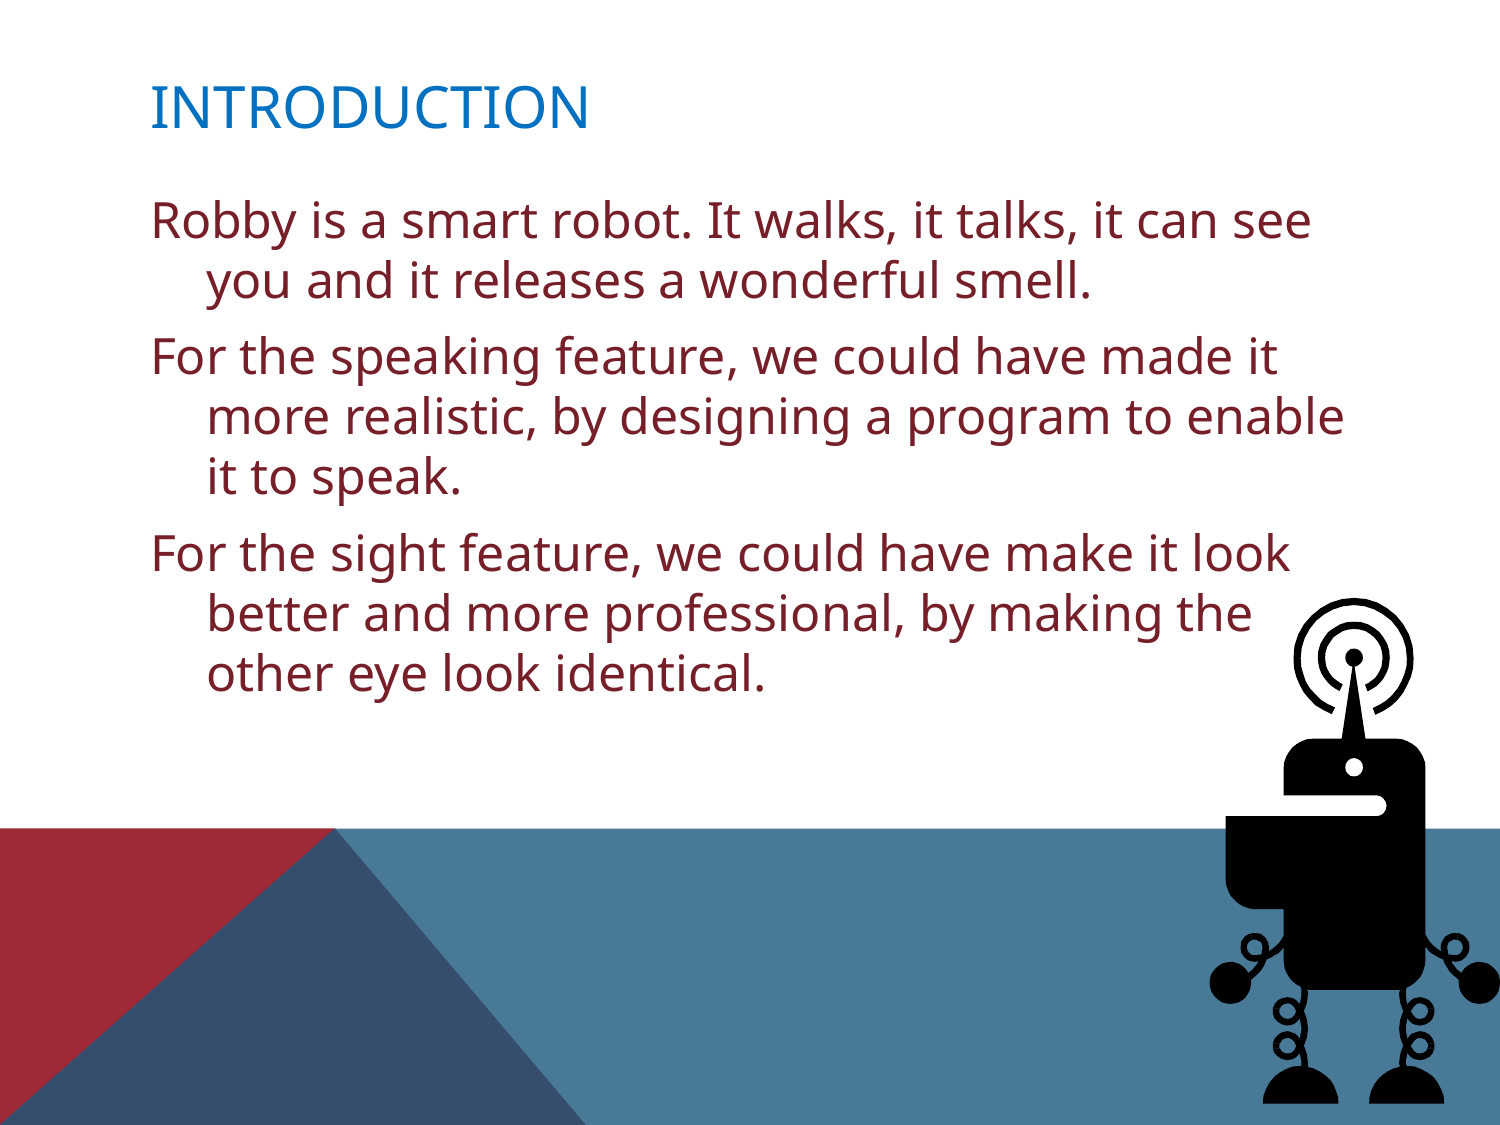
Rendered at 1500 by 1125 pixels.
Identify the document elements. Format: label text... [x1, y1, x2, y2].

picture [1209, 597, 1500, 1104]
list Robby is a smart robot. It walks, it talks, it can see you and it releases a wonderful smell. For the speaking feature, we could have made it more realistic, by designing a program to enable it to speak. For the sight feature, we could have make it look better and more professional, by making the other eye look identical. [135, 180, 1369, 768]
title introduction [135, 60, 1369, 150]
